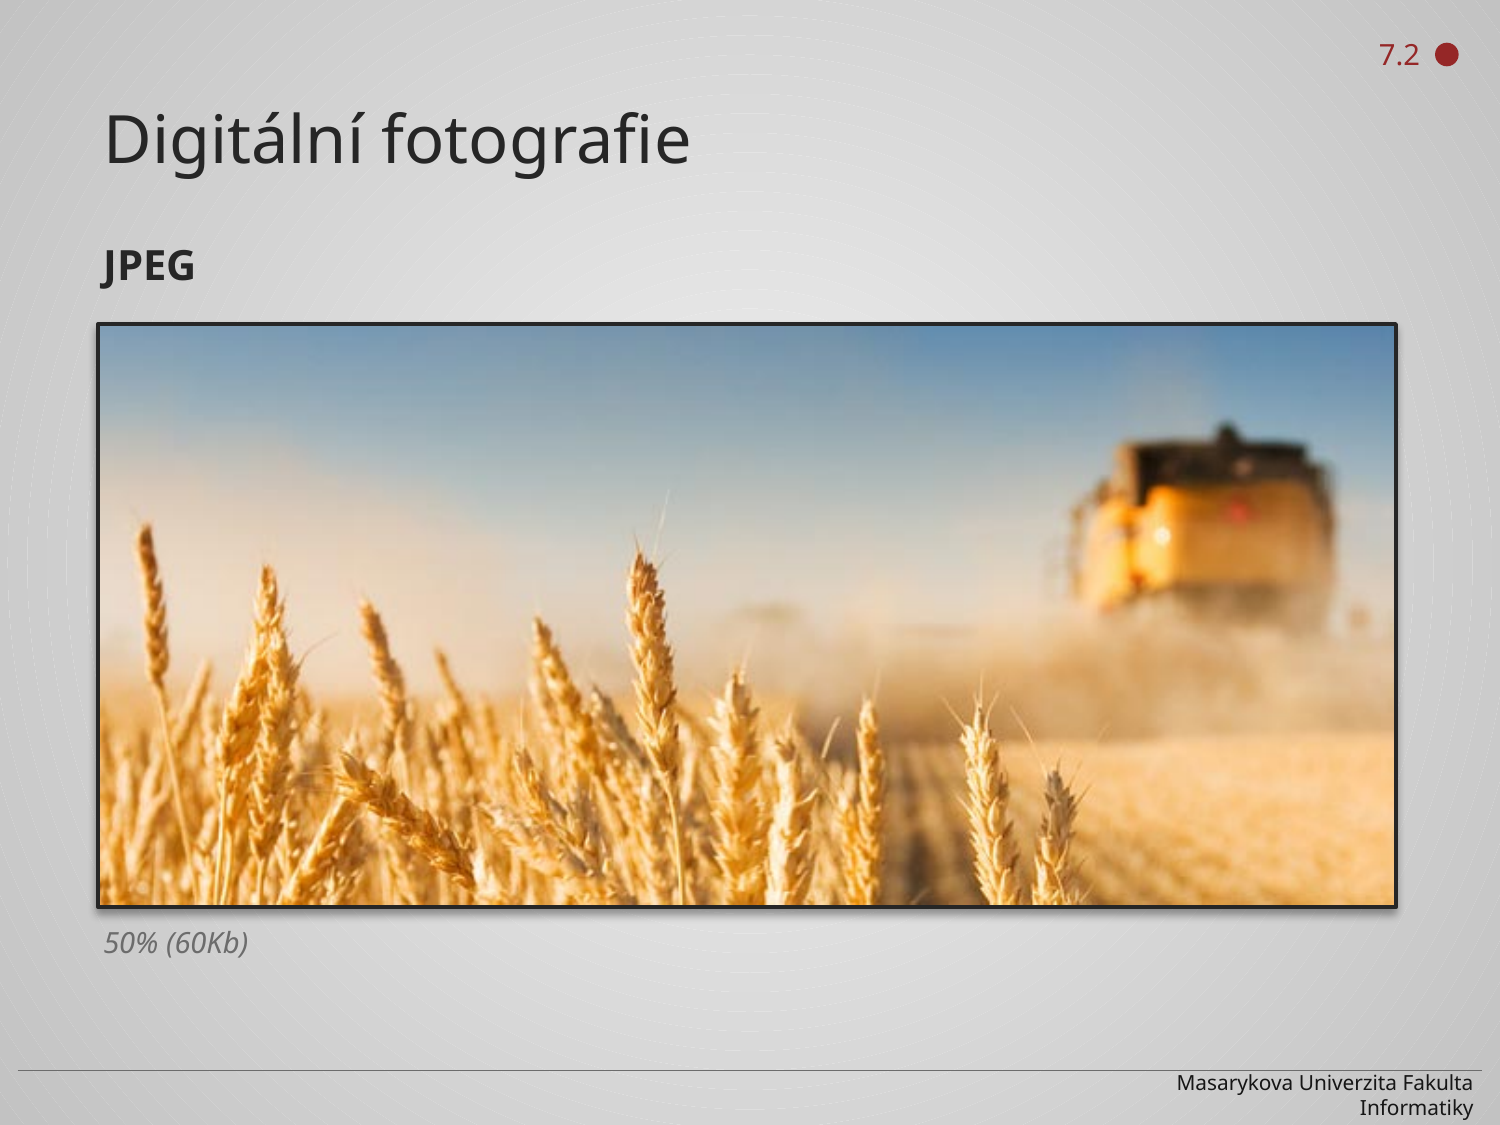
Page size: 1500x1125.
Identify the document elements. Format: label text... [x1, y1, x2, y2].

text_box 50% (60Kb) [88, 916, 1436, 967]
text_box JPEG [88, 231, 1436, 297]
picture [100, 325, 1395, 906]
footer Masarykova Univerzita Fakulta Informatiky [1092, 1065, 1489, 1125]
text_box 7.2 [1364, 29, 1459, 79]
text_box Digitální fotografie [88, 89, 1436, 231]
